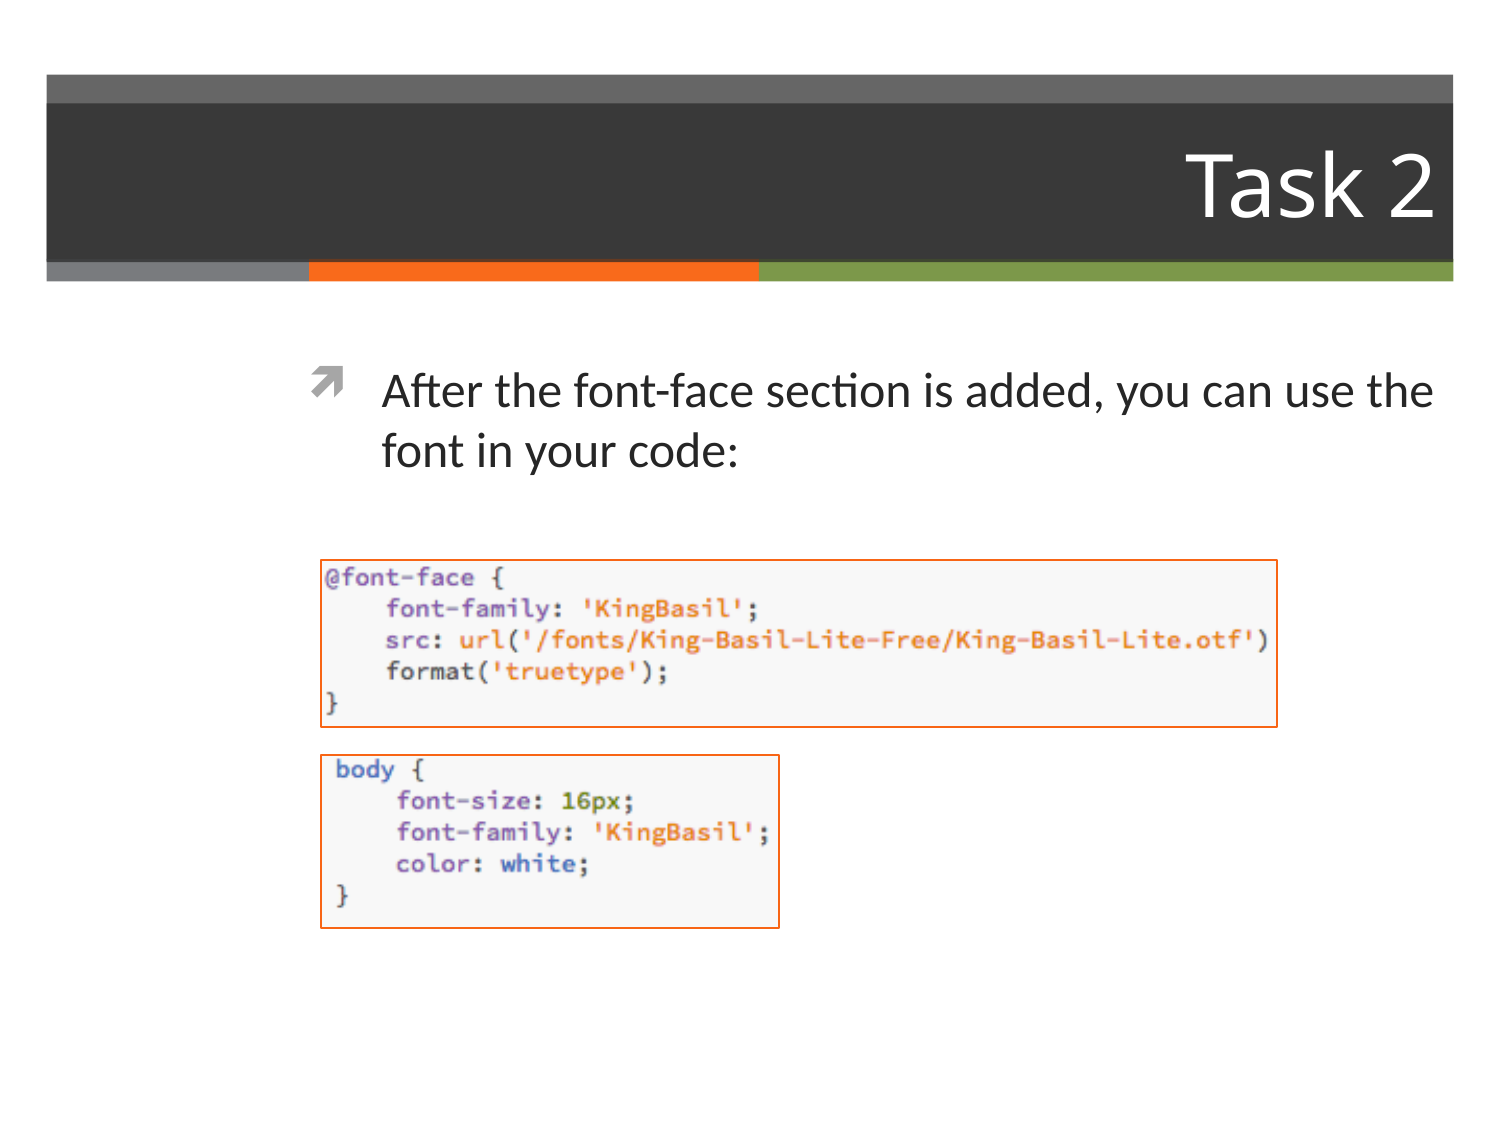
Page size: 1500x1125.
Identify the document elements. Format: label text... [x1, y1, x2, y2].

title Task 2 [46, 103, 1454, 263]
picture [321, 755, 779, 928]
list After the font-face section is added, you can use the font in your code: [292, 350, 1454, 1005]
picture [321, 560, 1277, 727]
